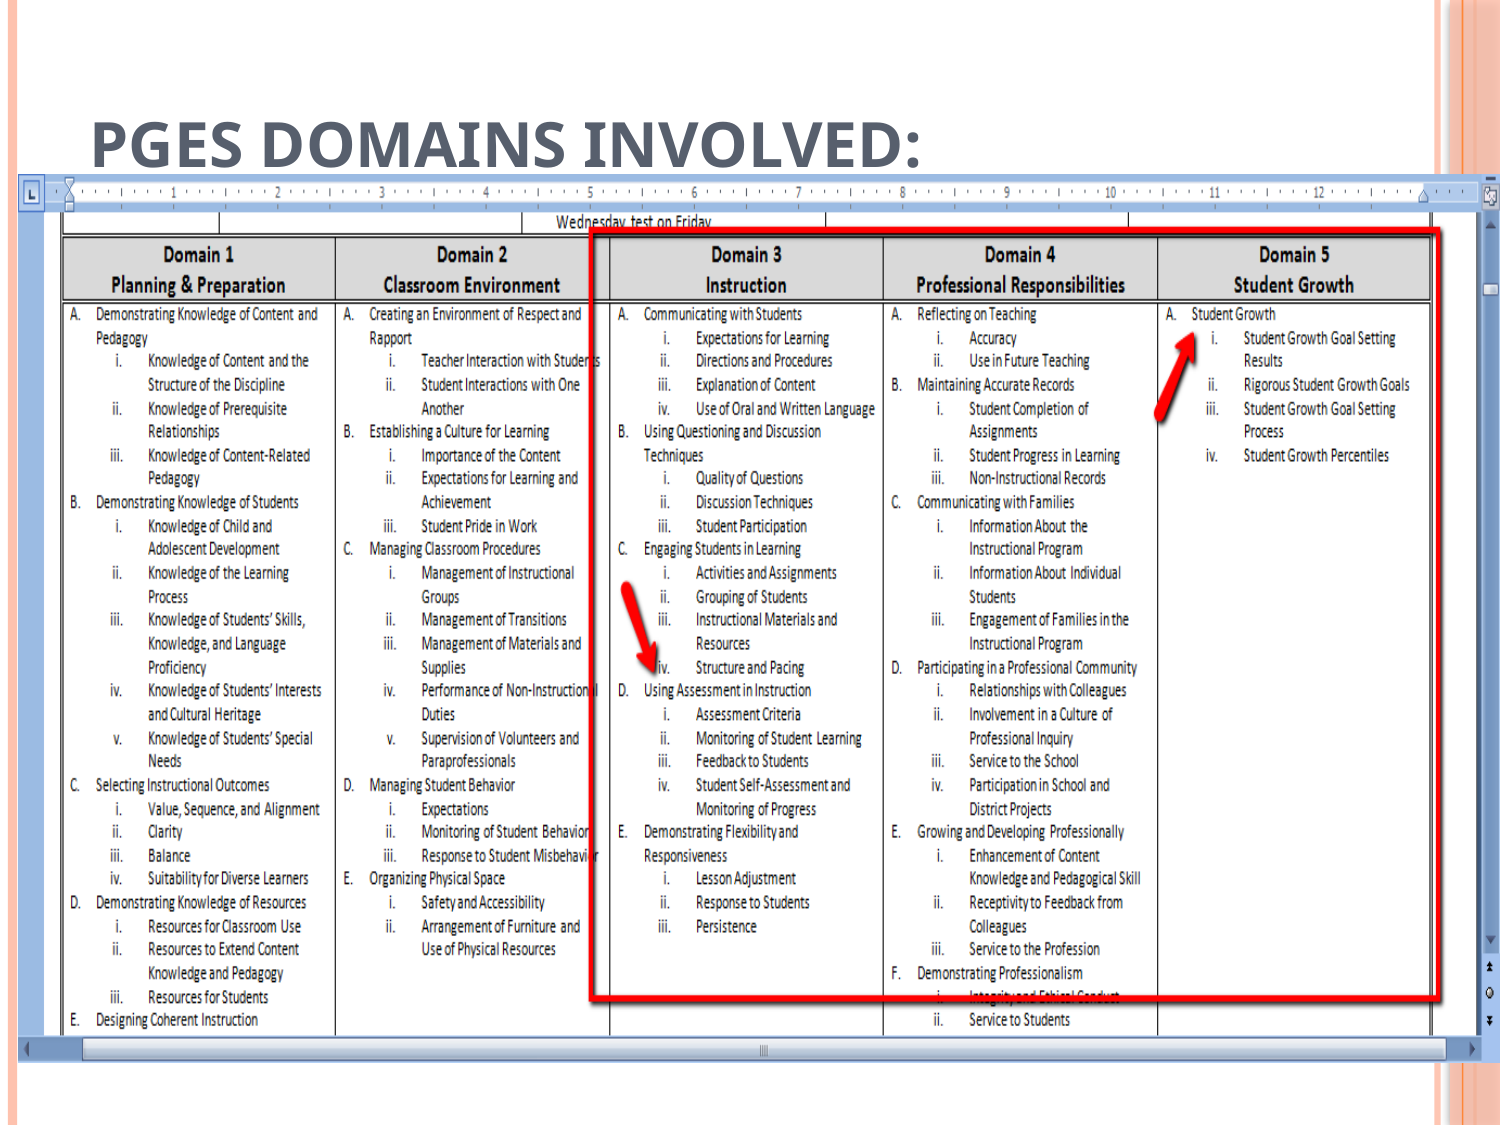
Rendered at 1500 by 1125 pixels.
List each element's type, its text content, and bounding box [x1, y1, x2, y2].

title PGES Domains Involved: [75, 0, 1300, 170]
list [17, 174, 1500, 1063]
